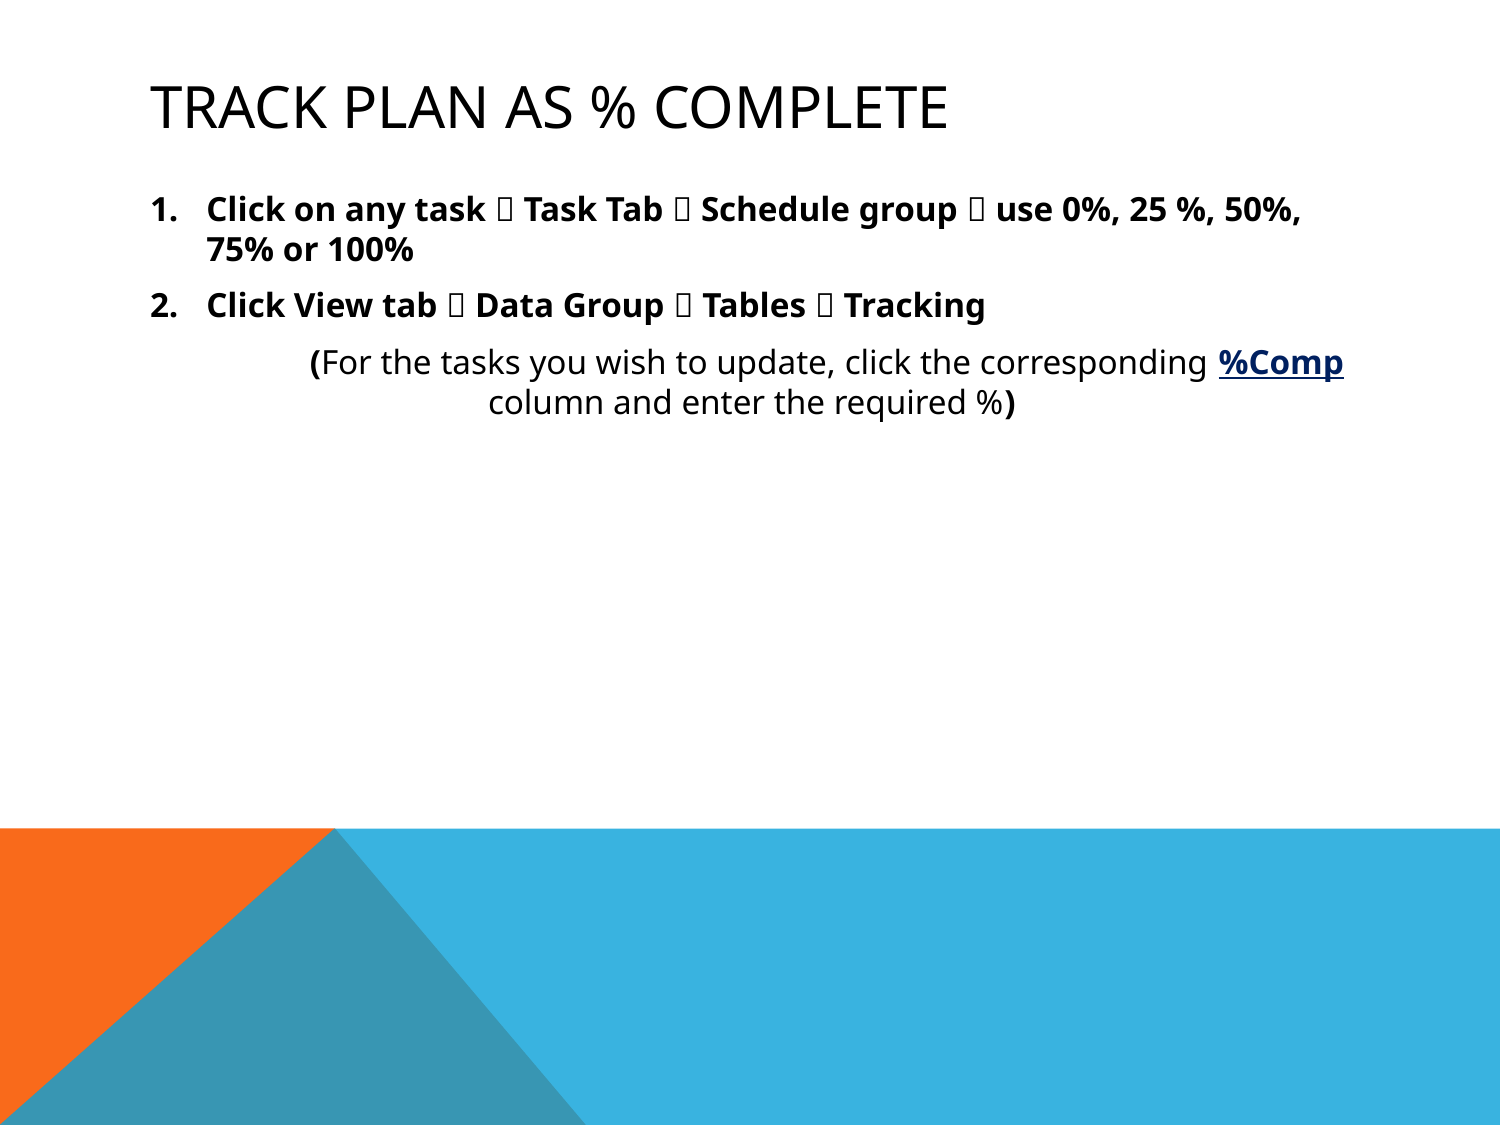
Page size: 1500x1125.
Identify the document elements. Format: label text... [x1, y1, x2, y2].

list Click on any task  Task Tab  Schedule group  use 0%, 25 %, 50%, 75% or 100% Click View tab  Data Group  Tables  Tracking (For the tasks you wish to update, click the corresponding %Comp column and enter the required %) [135, 180, 1369, 768]
title Track plan as % complete [135, 60, 1369, 150]
